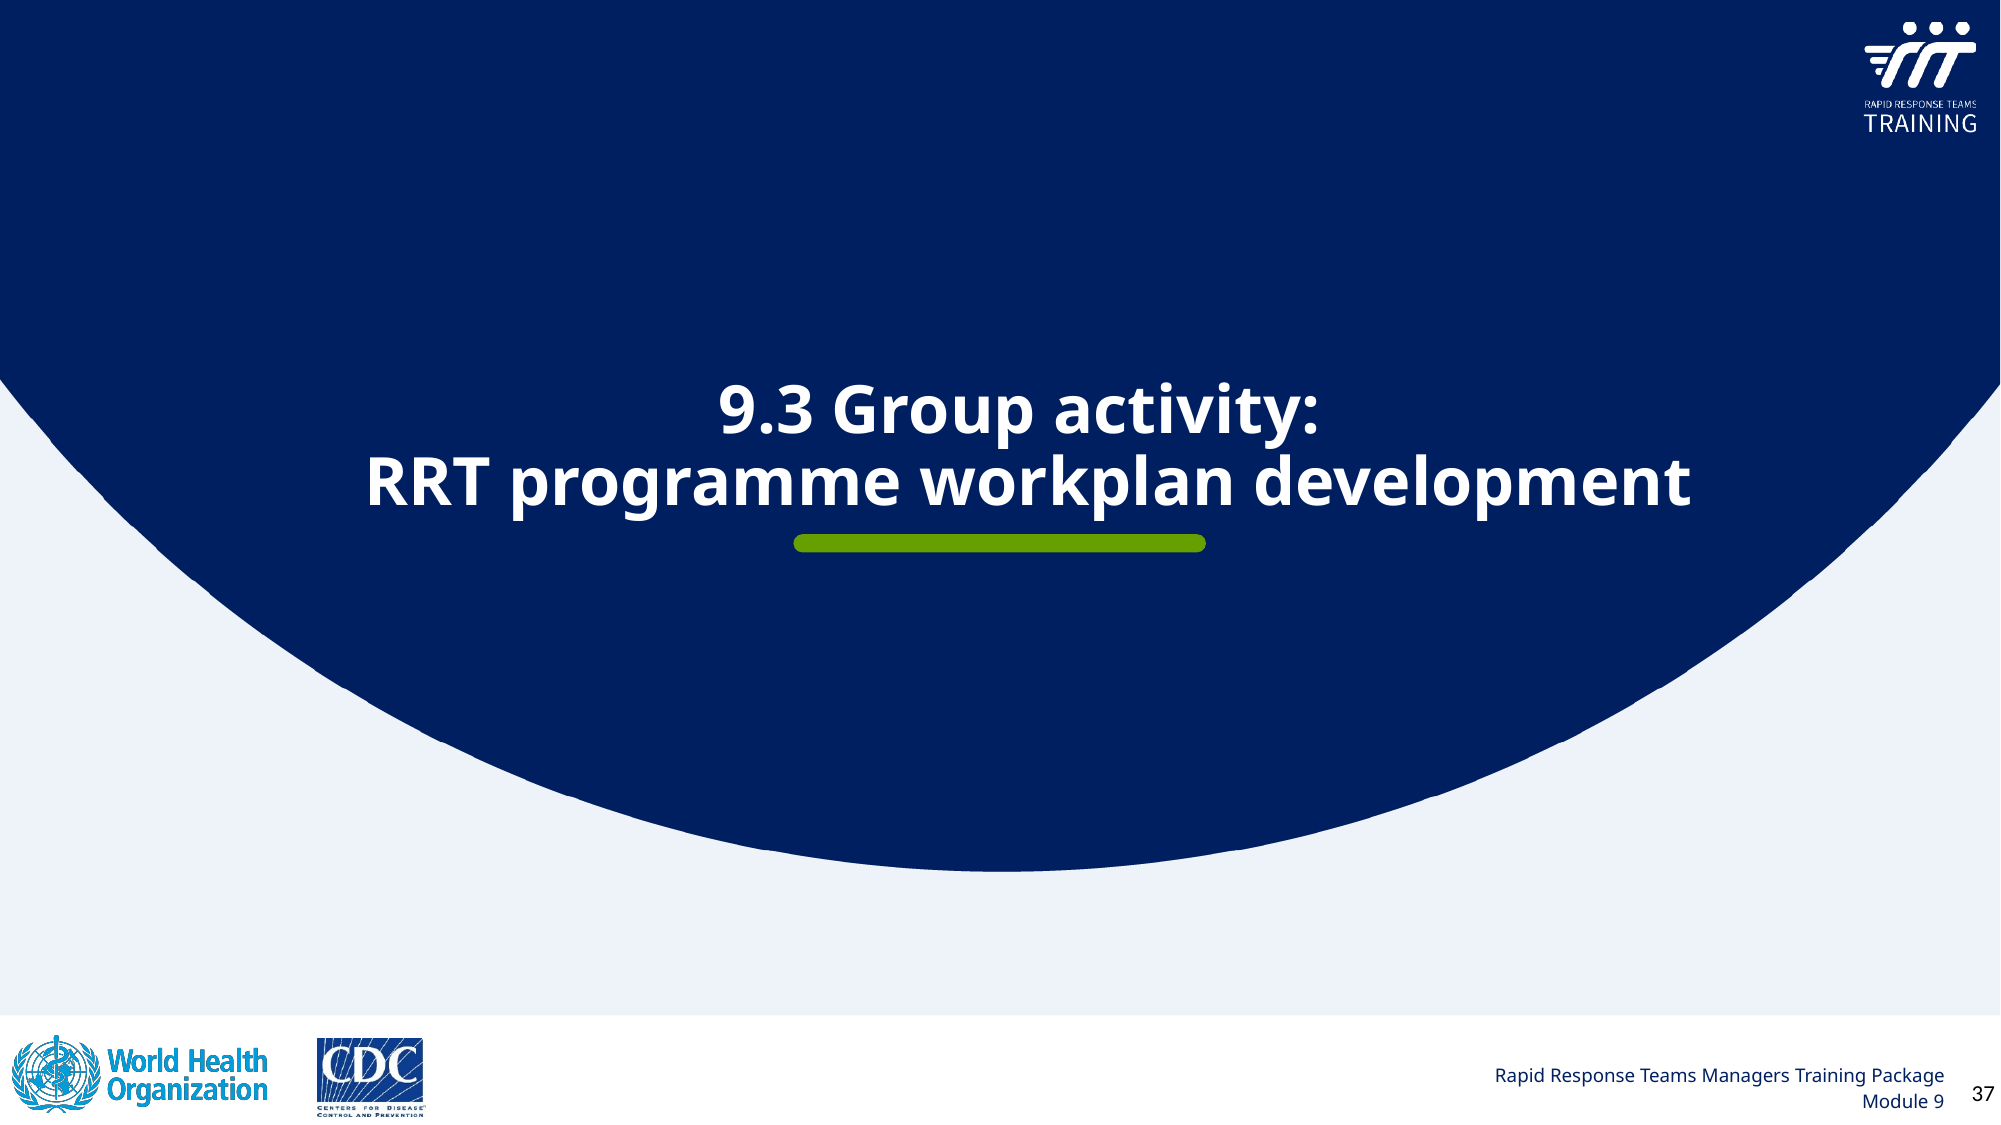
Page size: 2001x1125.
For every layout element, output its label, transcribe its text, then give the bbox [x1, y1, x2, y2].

picture [12, 1035, 54, 1068]
picture [12, 1083, 48, 1113]
picture [40, 1062, 47, 1070]
picture [0, 0, 2001, 904]
text_box 9.3 Group activity: RRT programme workplan development [98, 321, 1960, 629]
picture [34, 1054, 43, 1078]
picture [317, 1038, 426, 1117]
slide_number 37 [1941, 1070, 2000, 1124]
picture [50, 1108, 62, 1113]
picture [71, 1053, 90, 1091]
picture [46, 1056, 54, 1062]
picture [36, 1088, 78, 1105]
picture [24, 1054, 36, 1087]
picture [22, 1062, 26, 1077]
picture [30, 1083, 37, 1091]
picture [59, 1035, 267, 1113]
